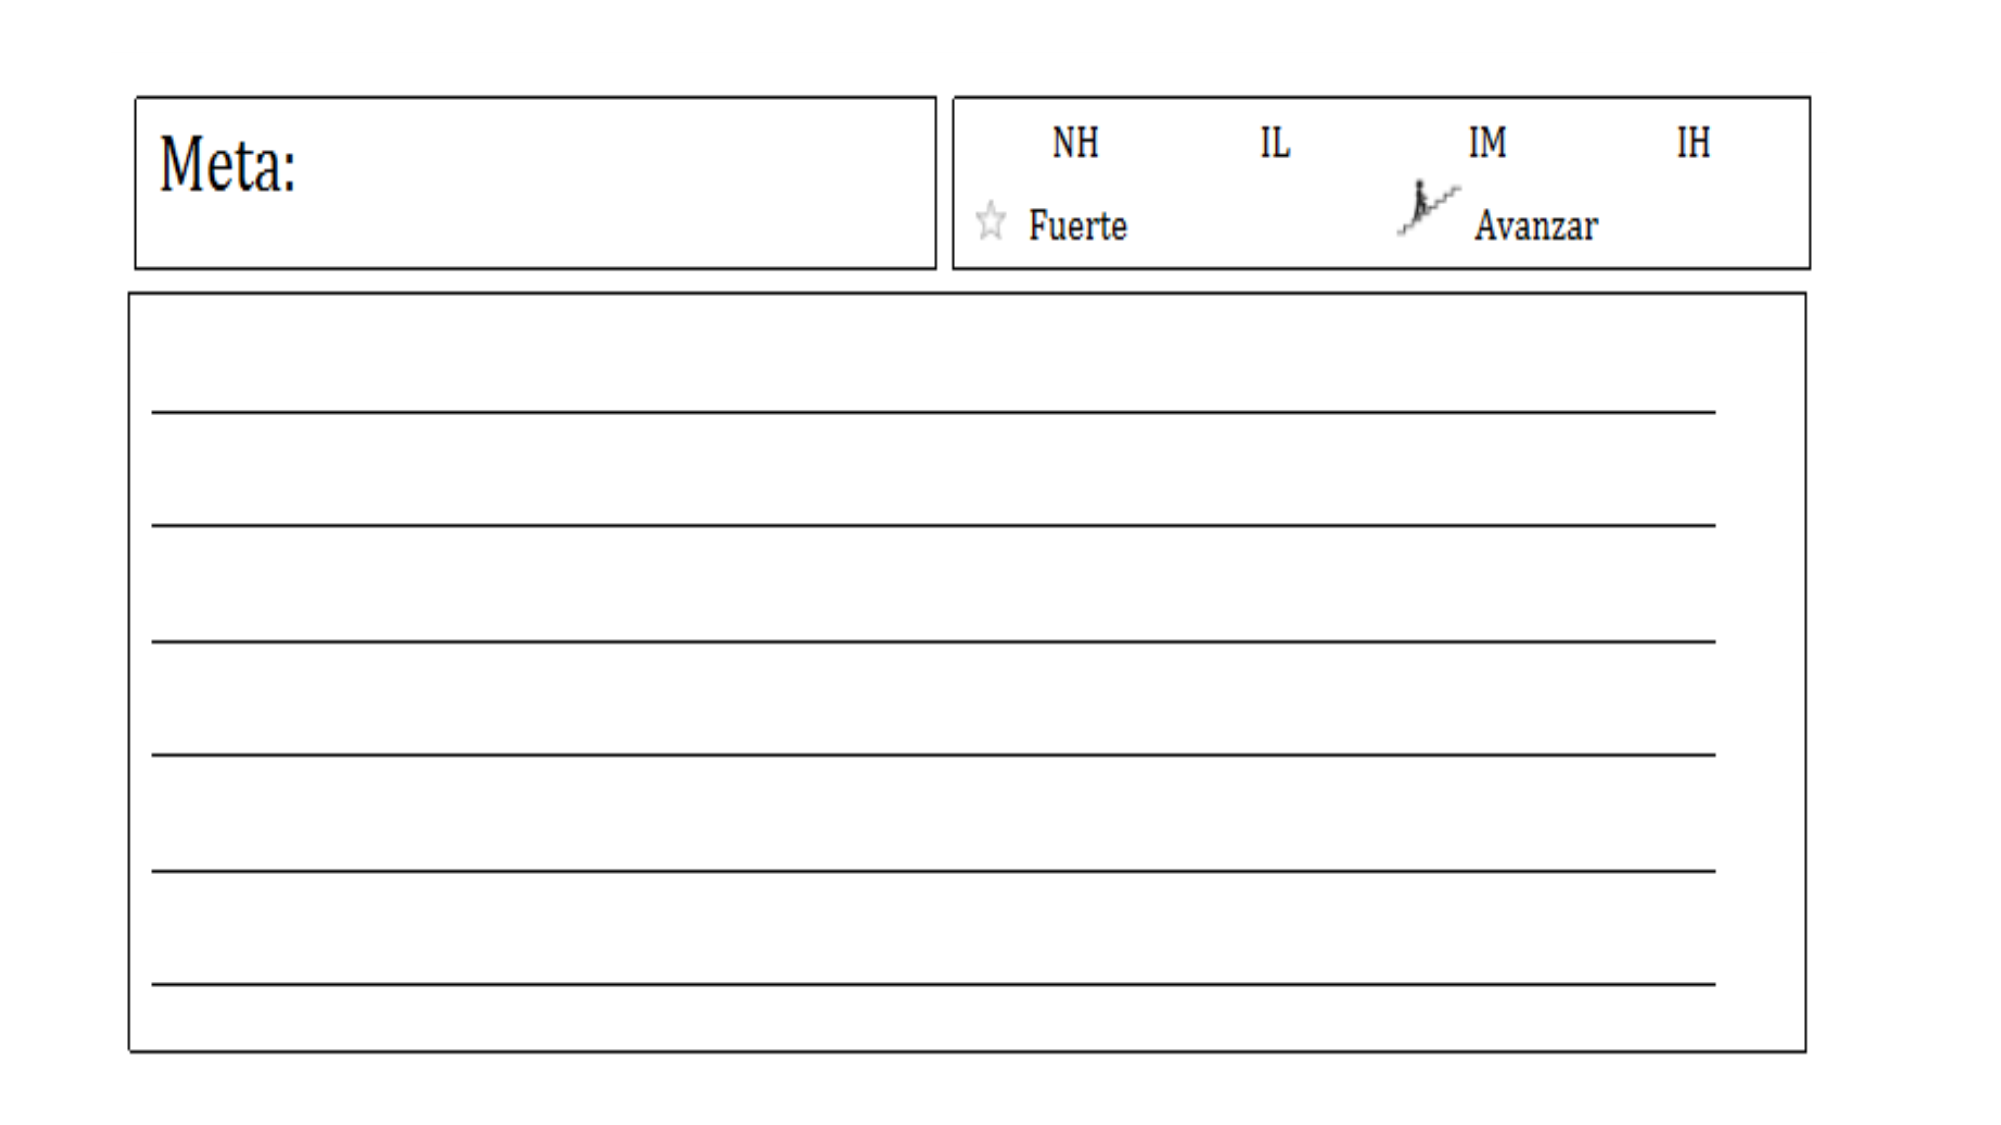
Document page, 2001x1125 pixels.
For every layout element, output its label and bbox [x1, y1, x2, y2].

picture [110, 51, 1827, 1085]
